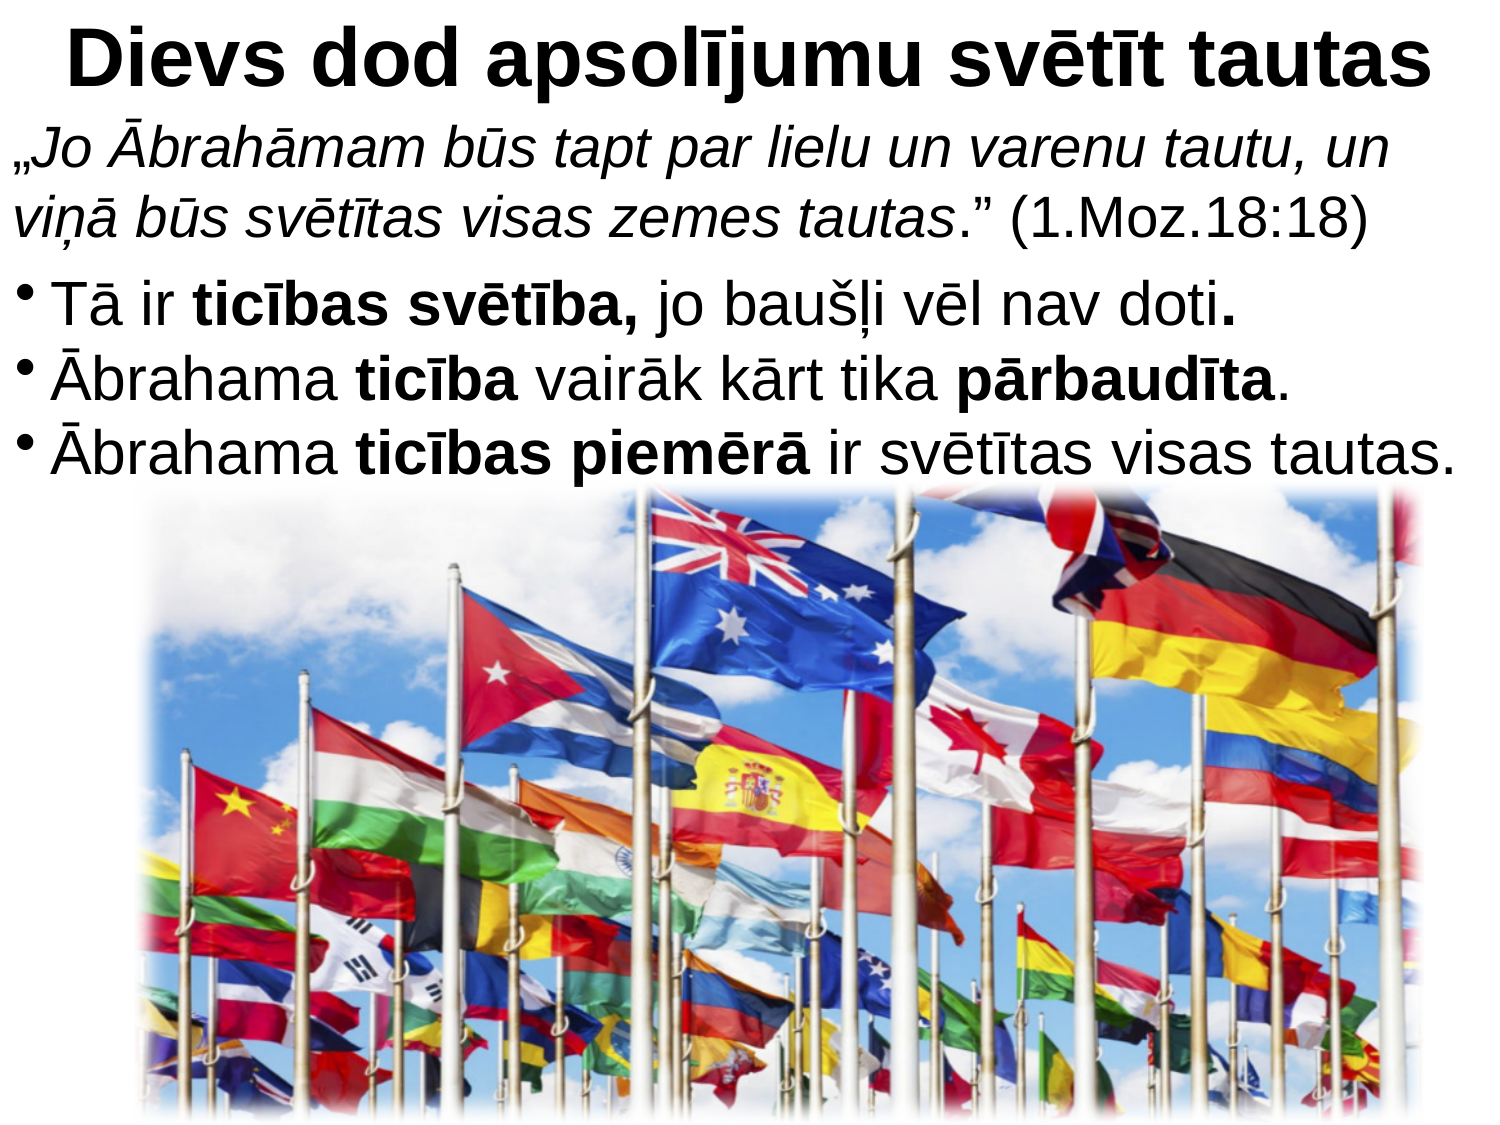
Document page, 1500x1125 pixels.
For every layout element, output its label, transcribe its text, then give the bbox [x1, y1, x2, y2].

list „Jo Ābrahāmam būs tapt par lielu un varenu tautu, un viņā būs svētītas visas zemes tautas.” (1.Moz.18:18) [0, 124, 1500, 255]
picture [134, 481, 1424, 1125]
text_box Tā ir ticības svētība, jo baušļi vēl nav doti. Ābrahama ticība vairāk kārt tika pārbaudīta. Ābrahama ticības piemērā ir svētītas visas tautas. [0, 255, 1500, 495]
title Dievs dod apsolījumu svētīt tautas [0, 0, 1500, 124]
